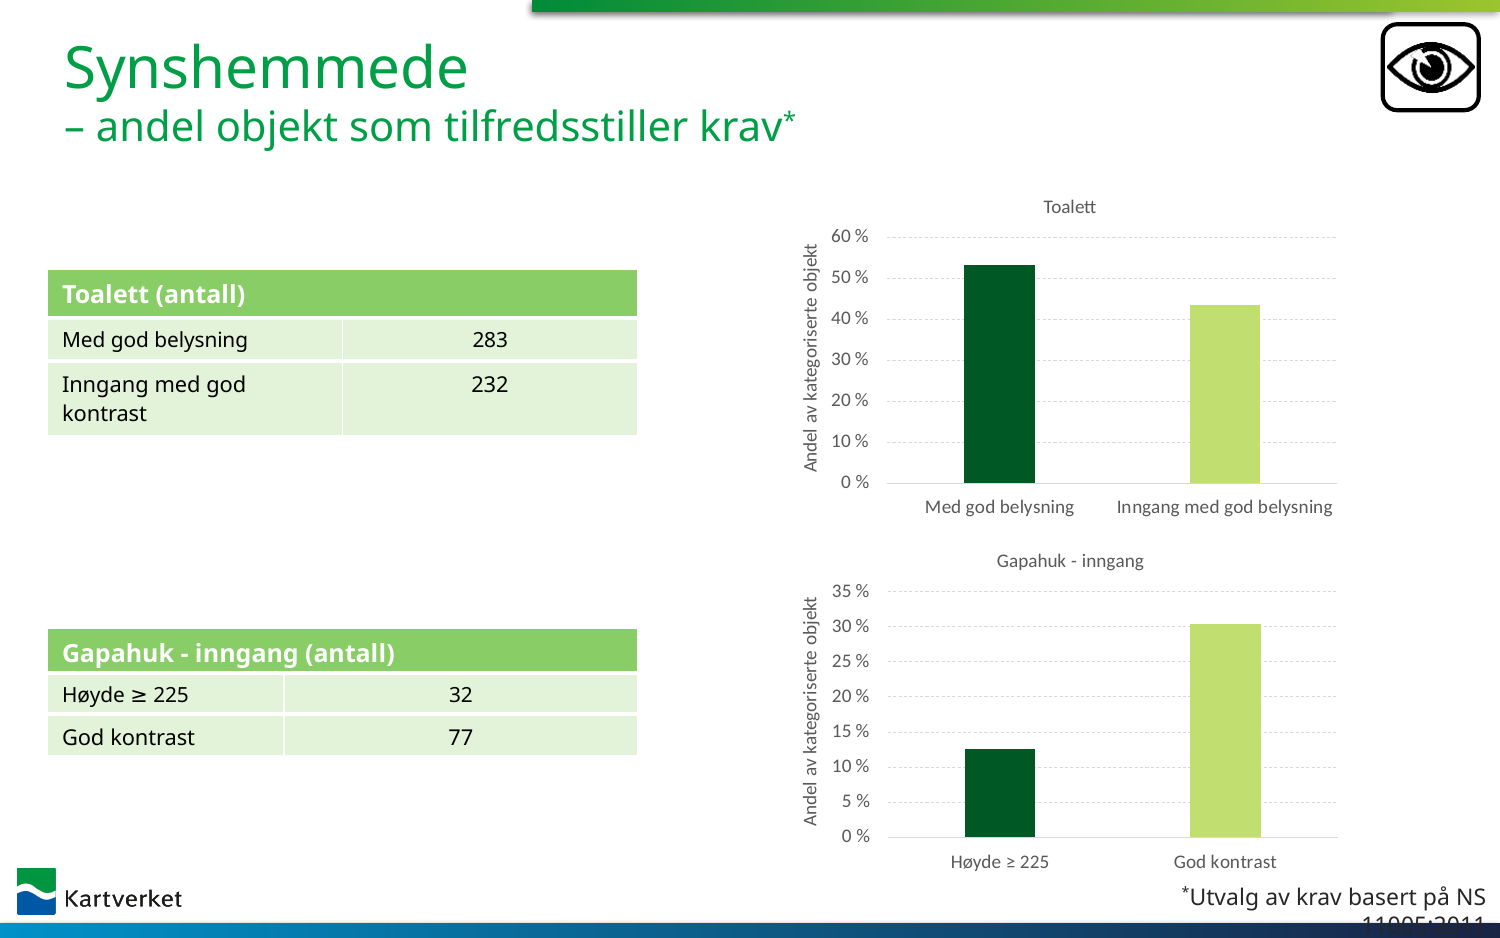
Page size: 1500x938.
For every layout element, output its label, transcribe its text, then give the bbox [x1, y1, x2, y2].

table_cell Med god belysning [48, 320, 342, 359]
text_box Synshemmede – andel objekt som tilfredsstiller krav* [49, 24, 1431, 158]
table_cell 32 [285, 675, 637, 712]
table_cell 77 [285, 716, 637, 755]
table_cell Høyde ≥ 225 [48, 675, 283, 712]
table_cell God kontrast [48, 716, 283, 755]
table_header Toalett (antall) [48, 270, 637, 316]
table_cell 283 [343, 320, 637, 359]
table_header Gapahuk - inngang (antall) [48, 629, 637, 671]
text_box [1382, 24, 1480, 111]
picture [791, 541, 1349, 880]
table_cell 232 [343, 363, 637, 435]
text_box *Utvalg av krav basert på NS 11005:2011 [1068, 873, 1500, 938]
picture [791, 187, 1348, 526]
table_cell Inngang med god kontrast [48, 363, 342, 435]
